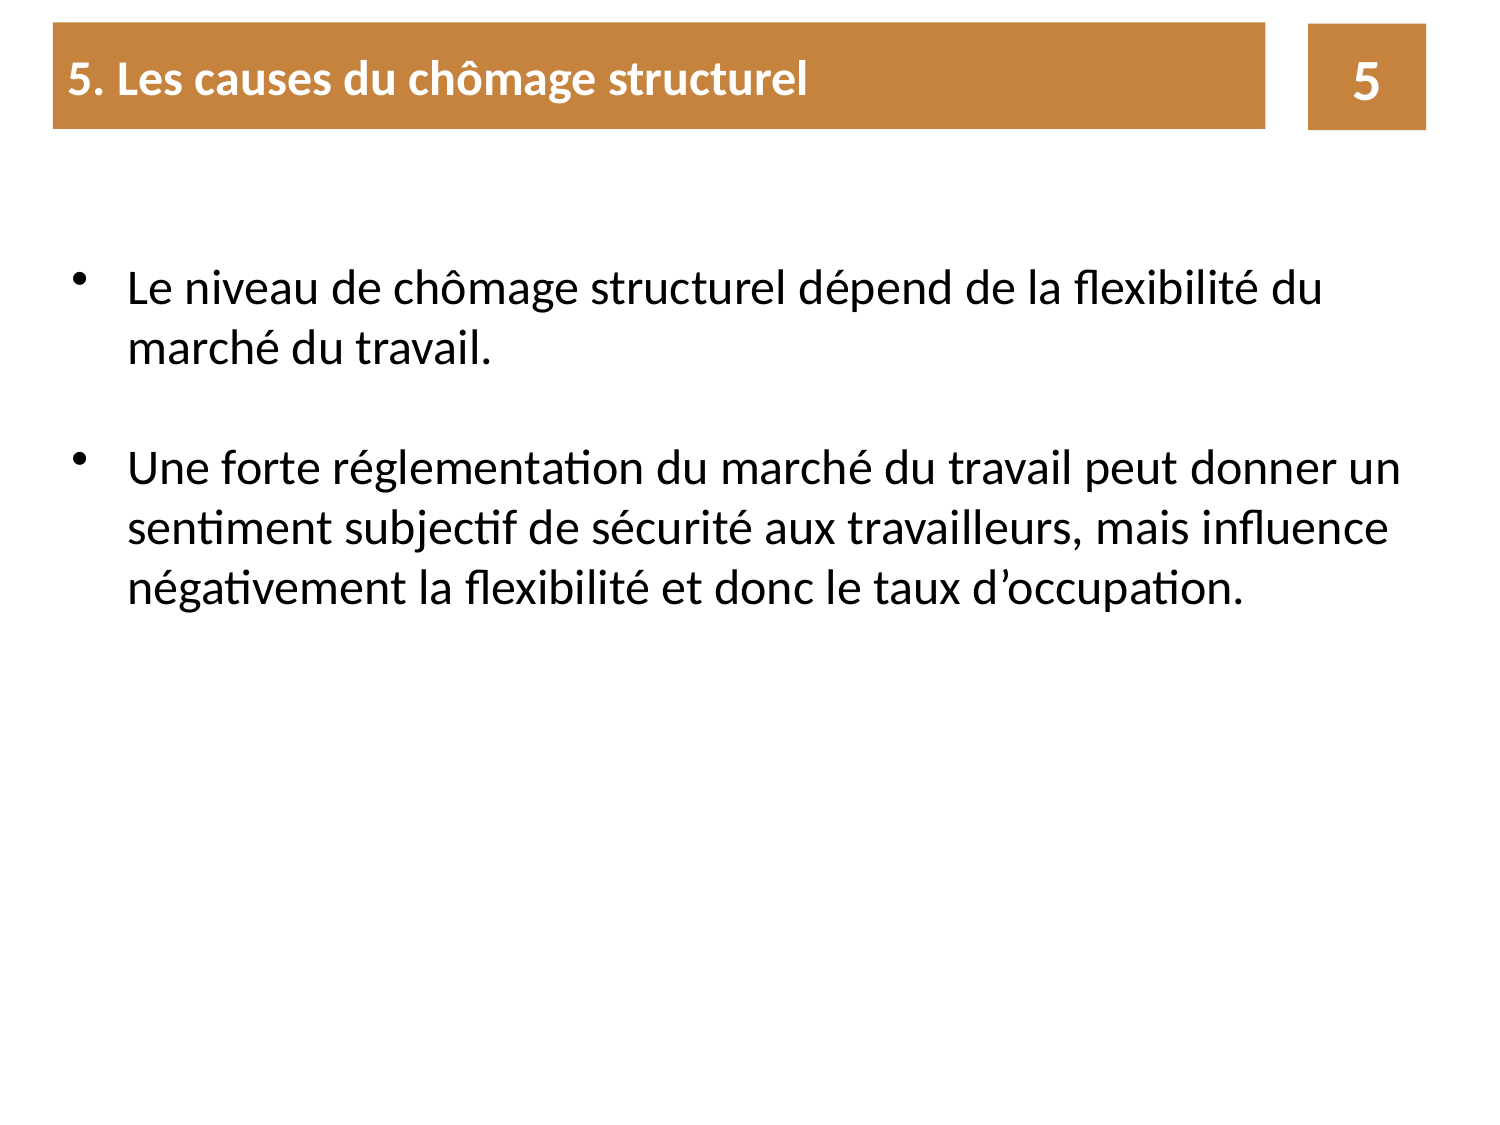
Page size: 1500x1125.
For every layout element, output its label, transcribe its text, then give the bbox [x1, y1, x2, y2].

text_box 5. Les causes du chômage structurel [52, 22, 1266, 129]
text_box 5 [1308, 23, 1427, 131]
text_box Le niveau de chômage structurel dépend de la flexibilité du marché du travail. Une forte réglementation du marché du travail peut donner un sentiment subjectif de sécurité aux travailleurs, mais influence négativement la flexibilité et donc le taux d’occupation. [56, 187, 1418, 623]
